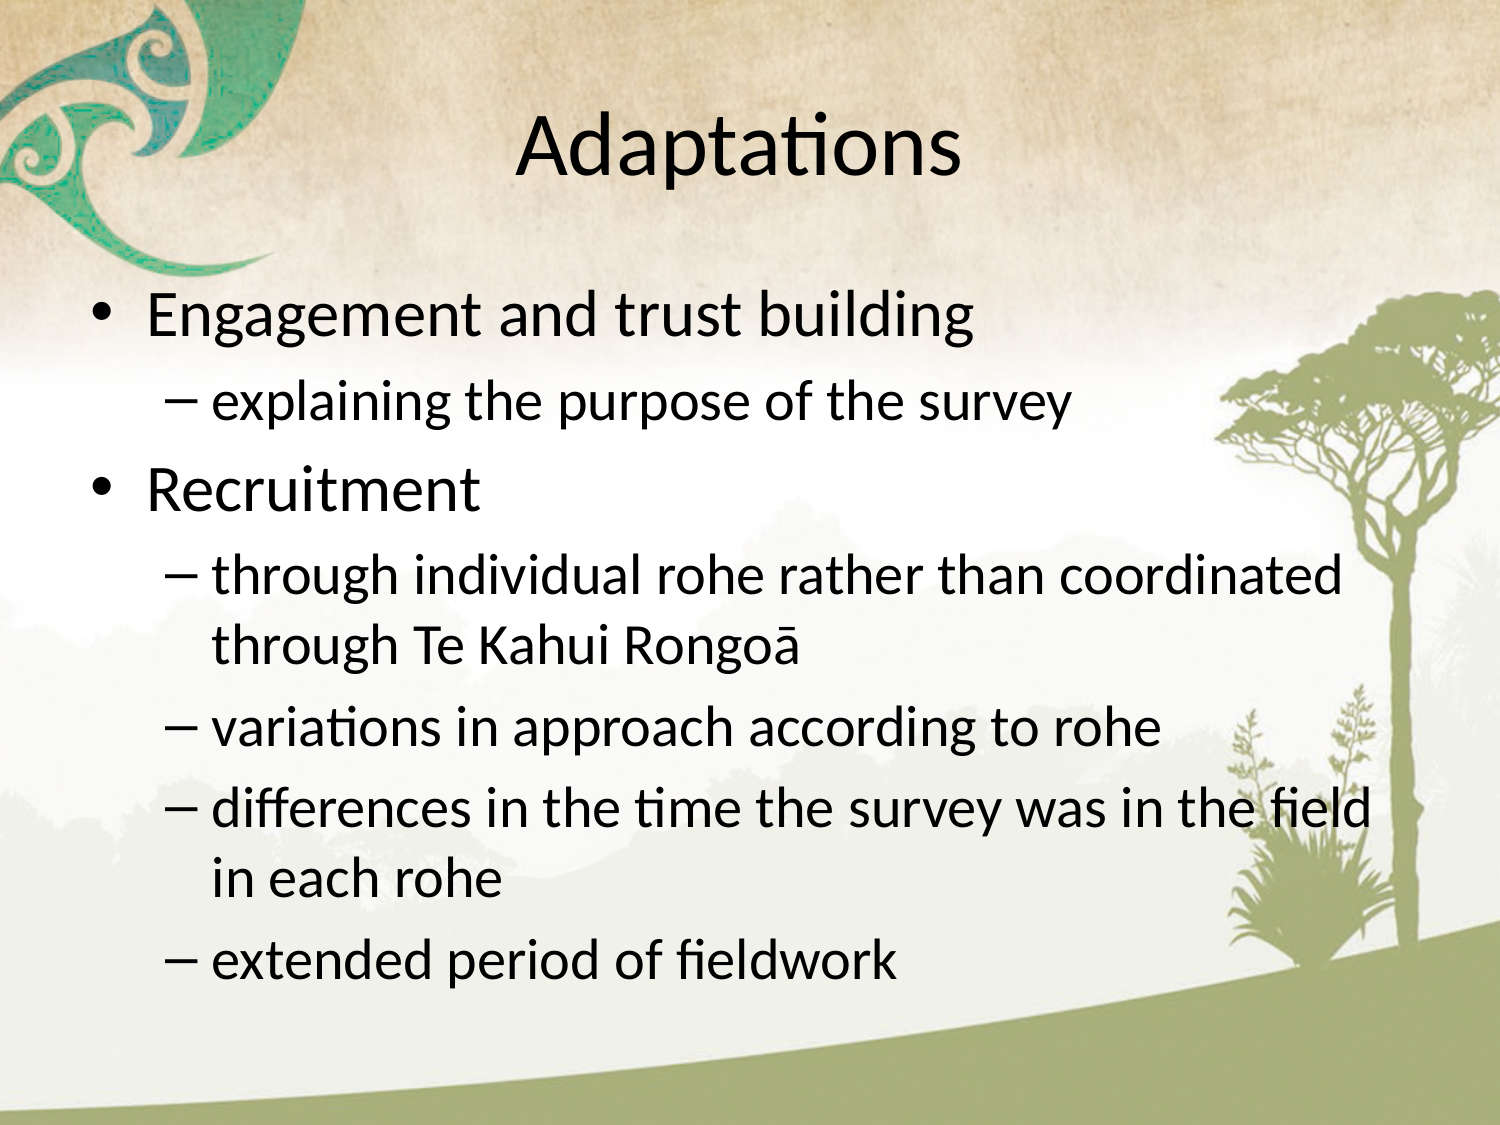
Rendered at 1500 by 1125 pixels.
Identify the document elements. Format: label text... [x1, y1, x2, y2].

picture [0, 0, 1500, 1125]
title Adaptations [75, 45, 1425, 233]
list Engagement and trust building explaining the purpose of the survey Recruitment through individual rohe rather than coordinated through Te Kahui Rongoā variations in approach according to rohe differences in the time the survey was in the field in each rohe extended period of fieldwork [75, 262, 1425, 1005]
